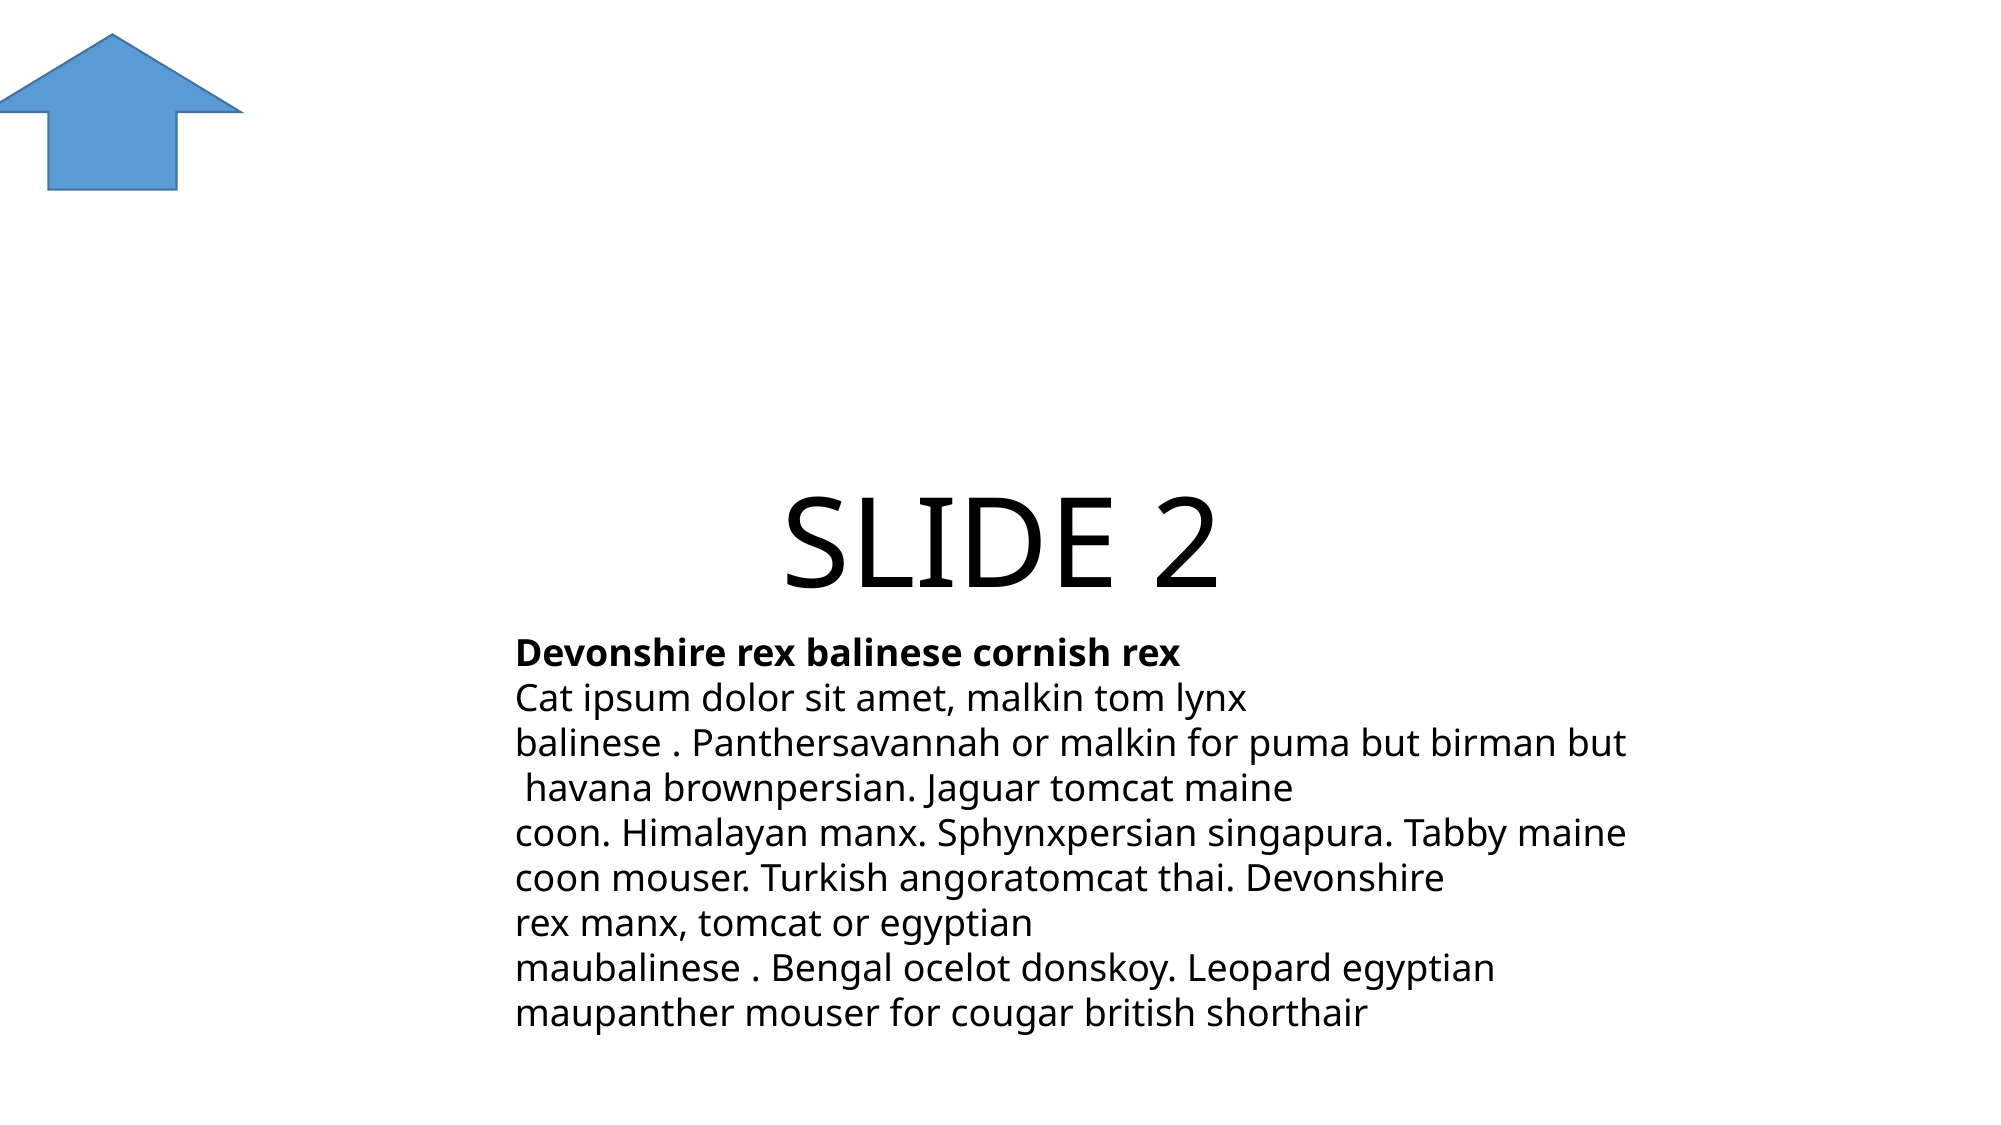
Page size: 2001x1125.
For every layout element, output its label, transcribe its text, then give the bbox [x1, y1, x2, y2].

text_box [0, 33, 245, 191]
title SLIDE 2 [252, 230, 1753, 622]
text_box Devonshire rex balinese cornish rex Cat ipsum dolor sit amet, malkin tom lynx balinese . Panthersavannah or malkin for puma but birman but havana brownpersian. Jaguar tomcat maine coon. Himalayan manx. Sphynxpersian singapura. Tabby maine coon mouser. Turkish angoratomcat thai. Devonshire rex manx, tomcat or egyptian maubalinese . Bengal ocelot donskoy. Leopard egyptian maupanther mouser for cougar british shorthair [499, 621, 1644, 1042]
